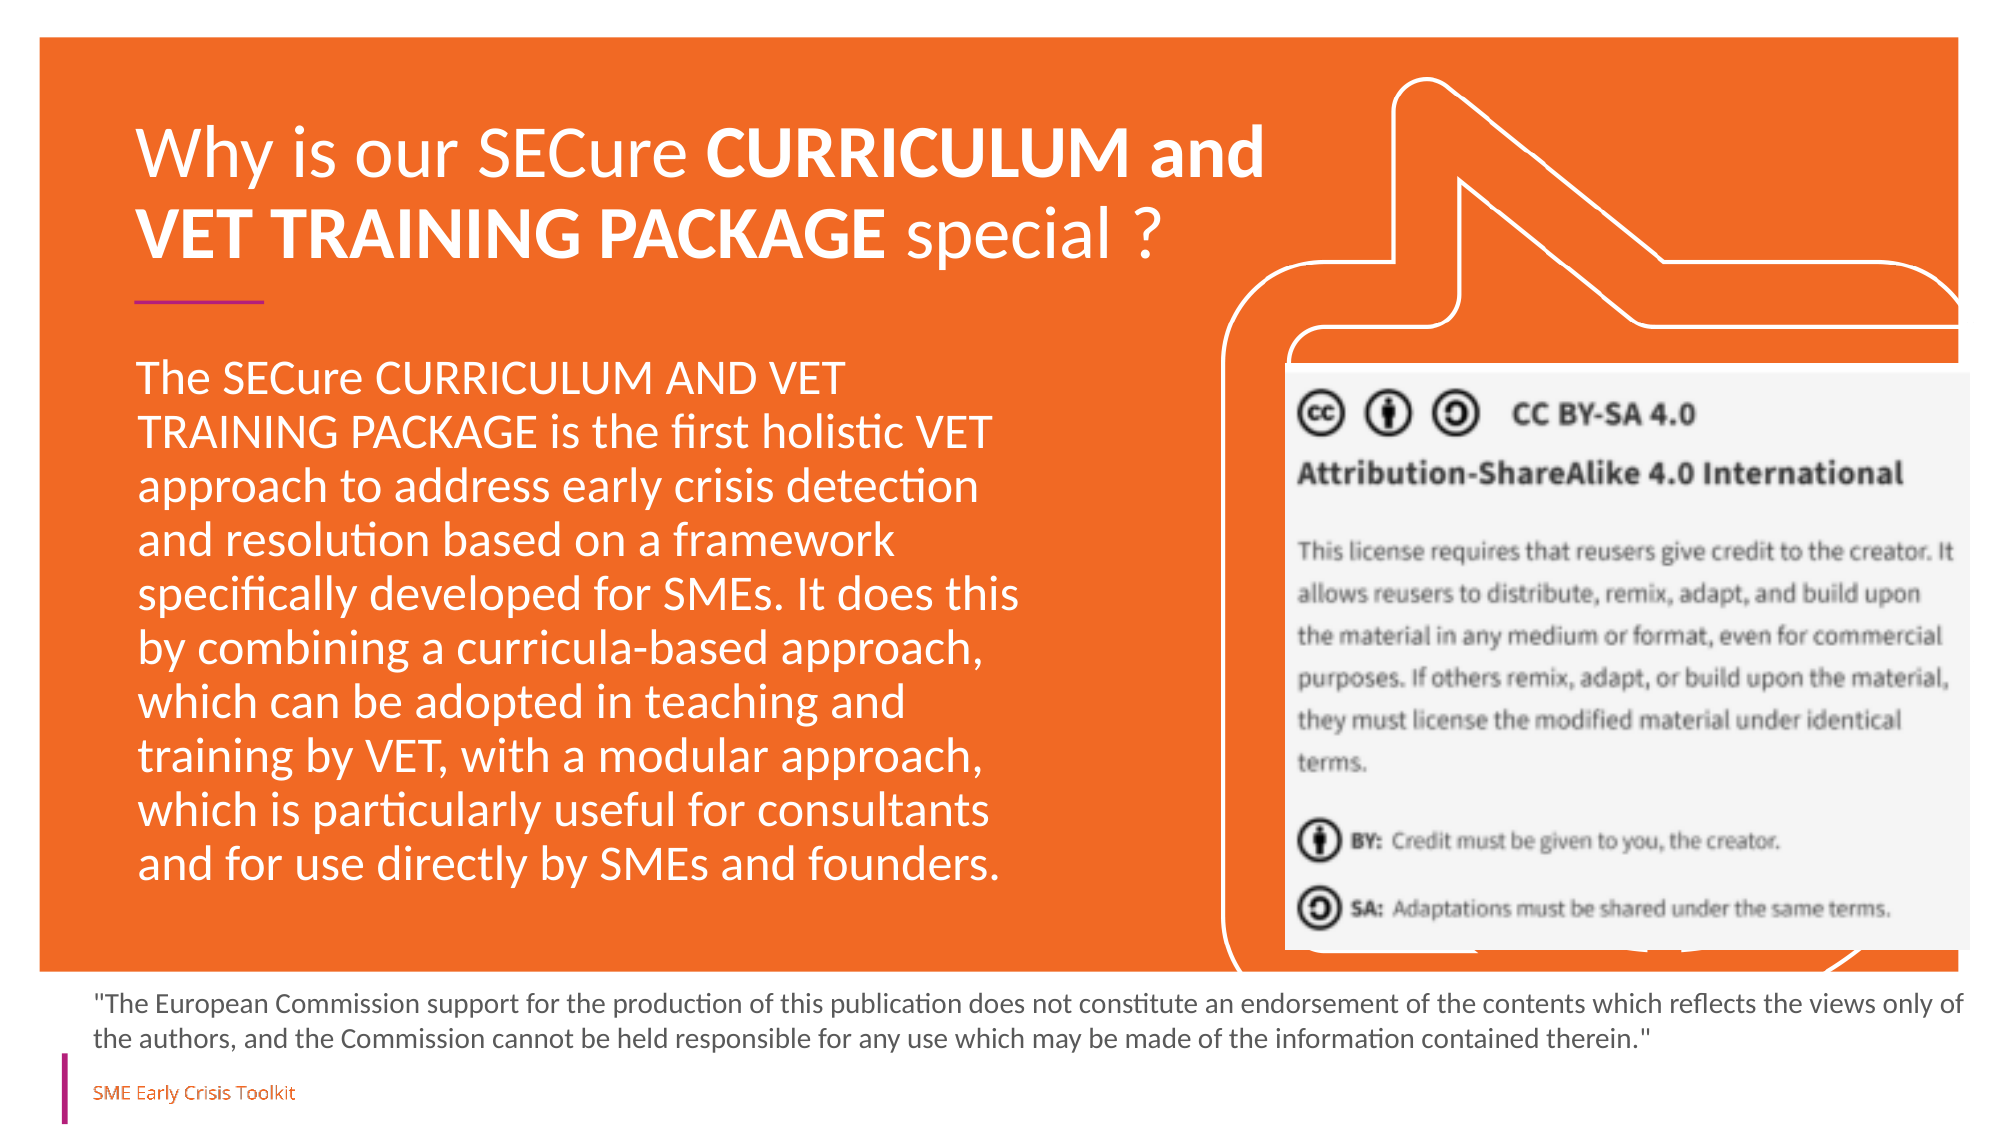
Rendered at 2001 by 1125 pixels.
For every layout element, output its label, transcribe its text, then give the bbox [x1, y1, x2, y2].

picture [1063, 34, 2001, 992]
picture [83, 1080, 295, 1104]
list Why is our SECure CURRICULUM and VET TRAINING PACKAGE special ? [120, 105, 1063, 344]
text_box "The European Commission support for the production of this publication does not constitute an endorsement of the contents which reflects the views only of the authors, and the Commission cannot be held responsible for any use which may be made of the information contained therein." [78, 976, 1982, 1062]
text_box [133, 300, 265, 305]
list The SECure CURRICULUM AND VET TRAINING PACKAGE is the first holistic VET approach to address early crisis detection and resolution based on a framework specifically developed for SMEs. It does this by combining a curricula-based approach, which can be adopted in teaching and training by VET, with a modular approach, which is particularly useful for consultants and for use directly by SMEs and founders. [120, 344, 1050, 923]
